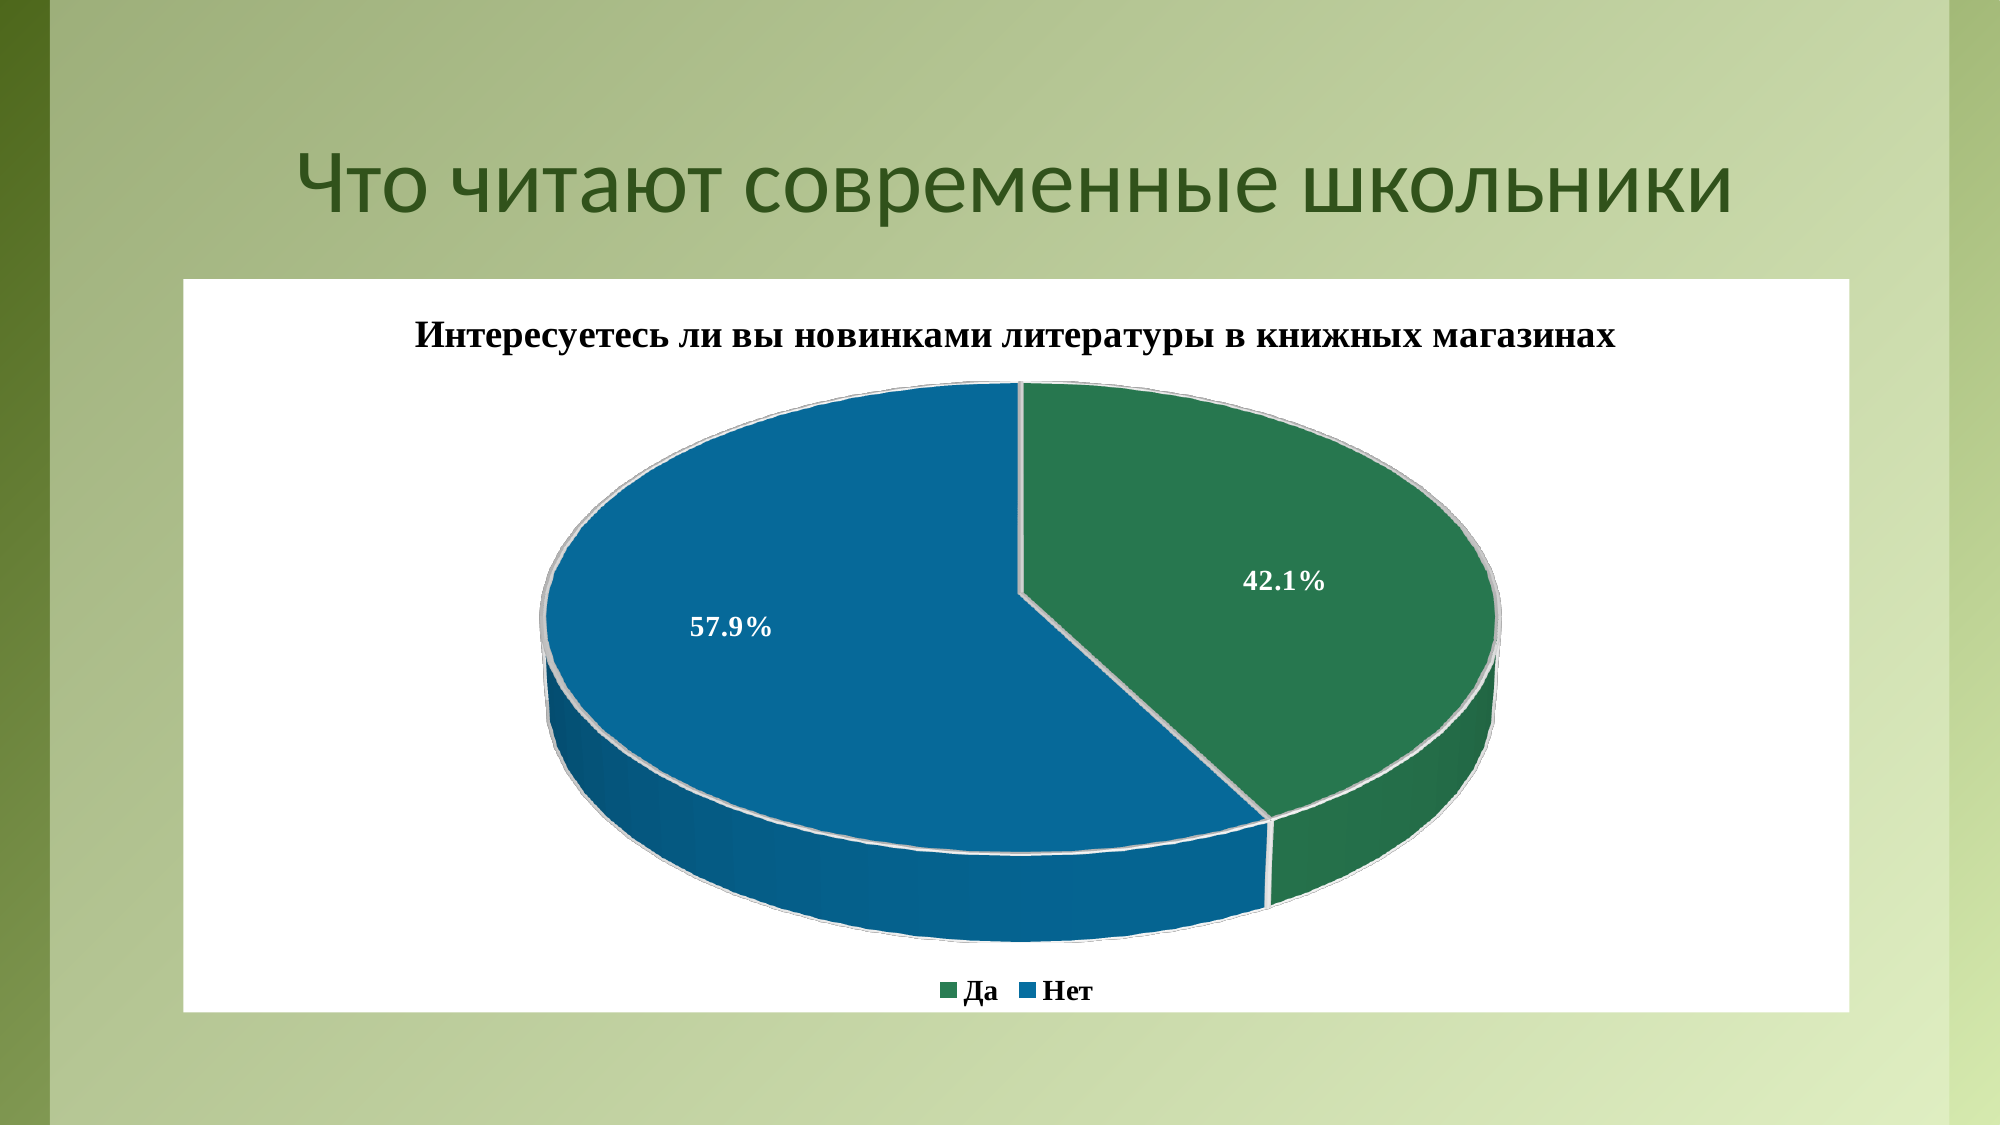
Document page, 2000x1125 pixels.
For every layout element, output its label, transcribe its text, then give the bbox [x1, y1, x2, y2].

chart [183, 279, 1850, 1013]
title Что читают современные школьники [183, 12, 1850, 242]
